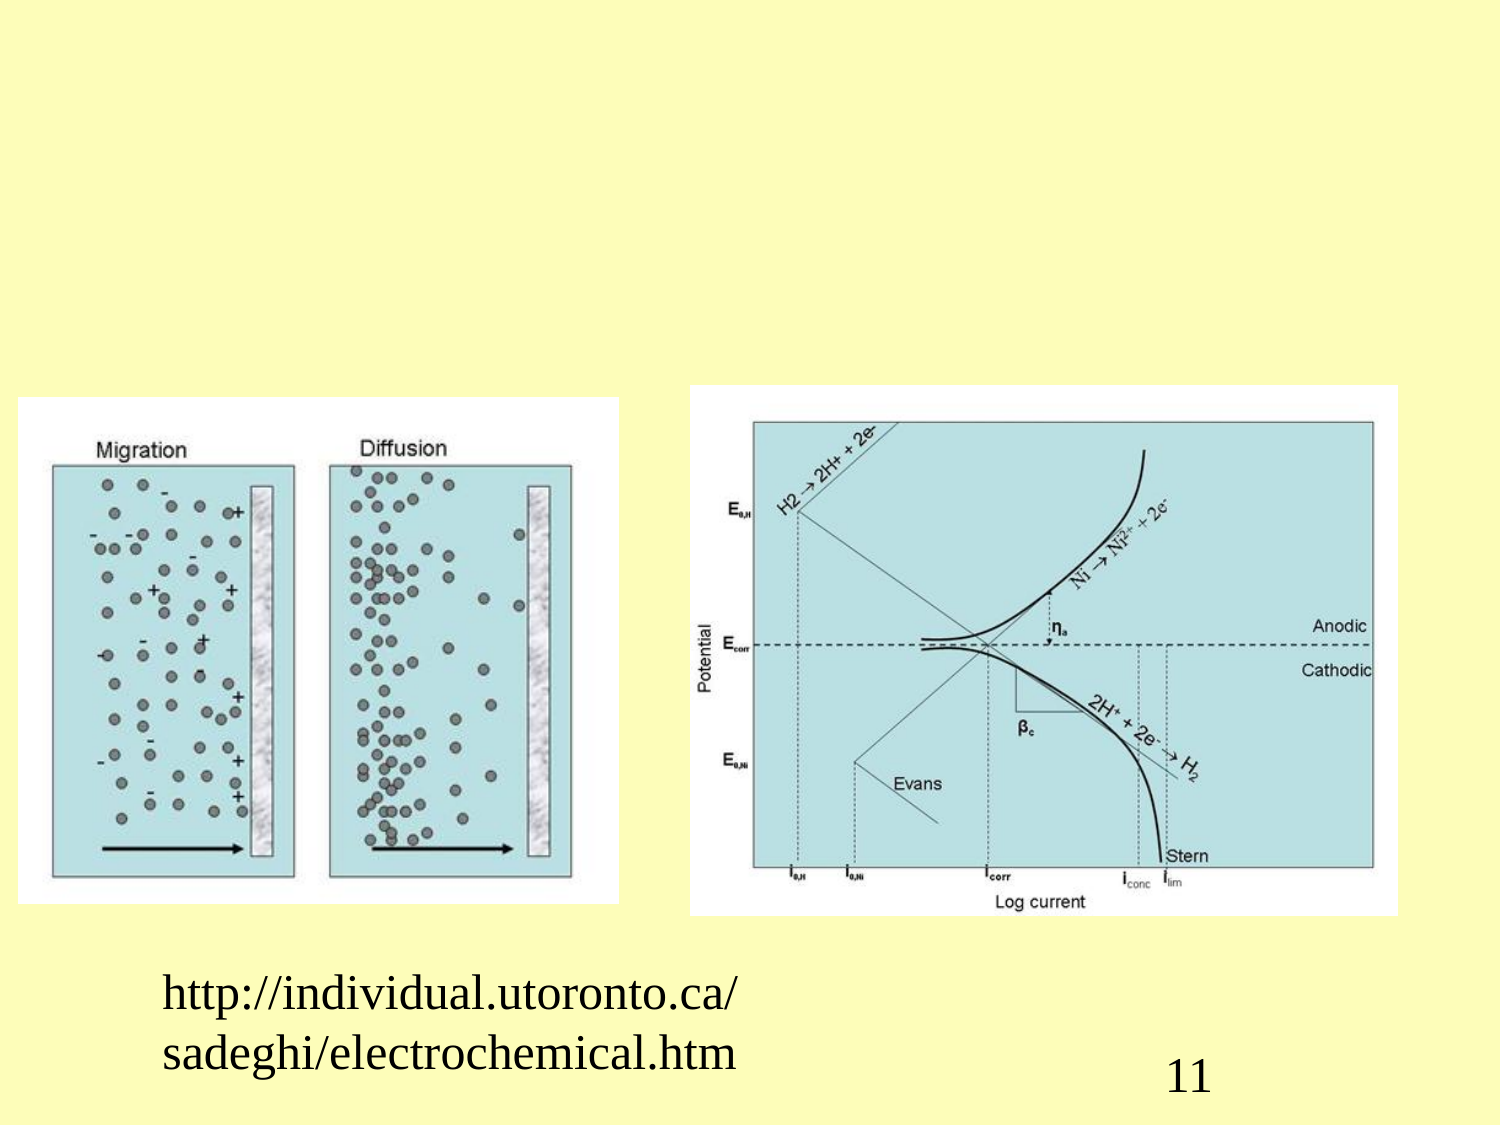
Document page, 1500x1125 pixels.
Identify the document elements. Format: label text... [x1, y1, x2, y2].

text_box http://individual.utoronto.ca/sadeghi/electrochemical.htm [147, 952, 898, 1087]
slide_number 11 [1074, 1042, 1425, 1103]
picture [18, 396, 619, 904]
picture [690, 384, 1399, 916]
